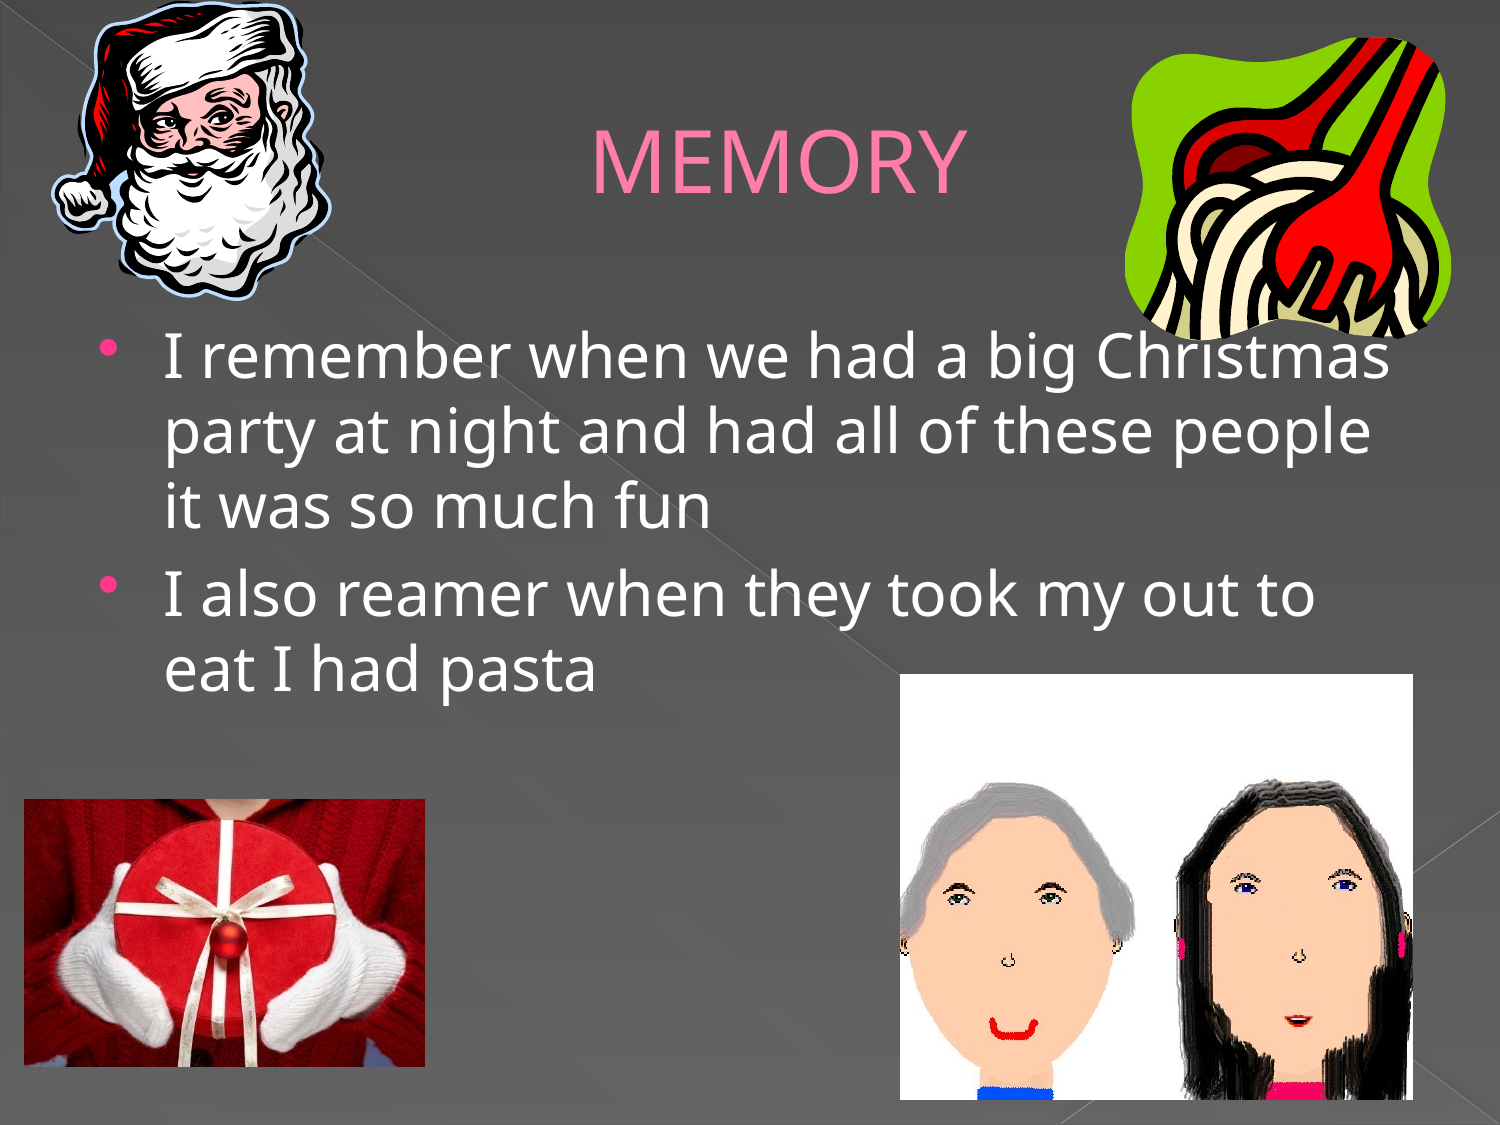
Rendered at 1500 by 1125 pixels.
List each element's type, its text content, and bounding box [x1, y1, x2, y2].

list I remember when we had a big Christmas party at night and had all of these people it was so much fun I also reamer when they took my out to eat I had pasta [75, 308, 1425, 1059]
picture [1124, 37, 1455, 344]
picture [49, 0, 333, 304]
picture [24, 799, 426, 1068]
title MEMORY [337, 43, 1115, 274]
picture [899, 674, 1413, 1101]
